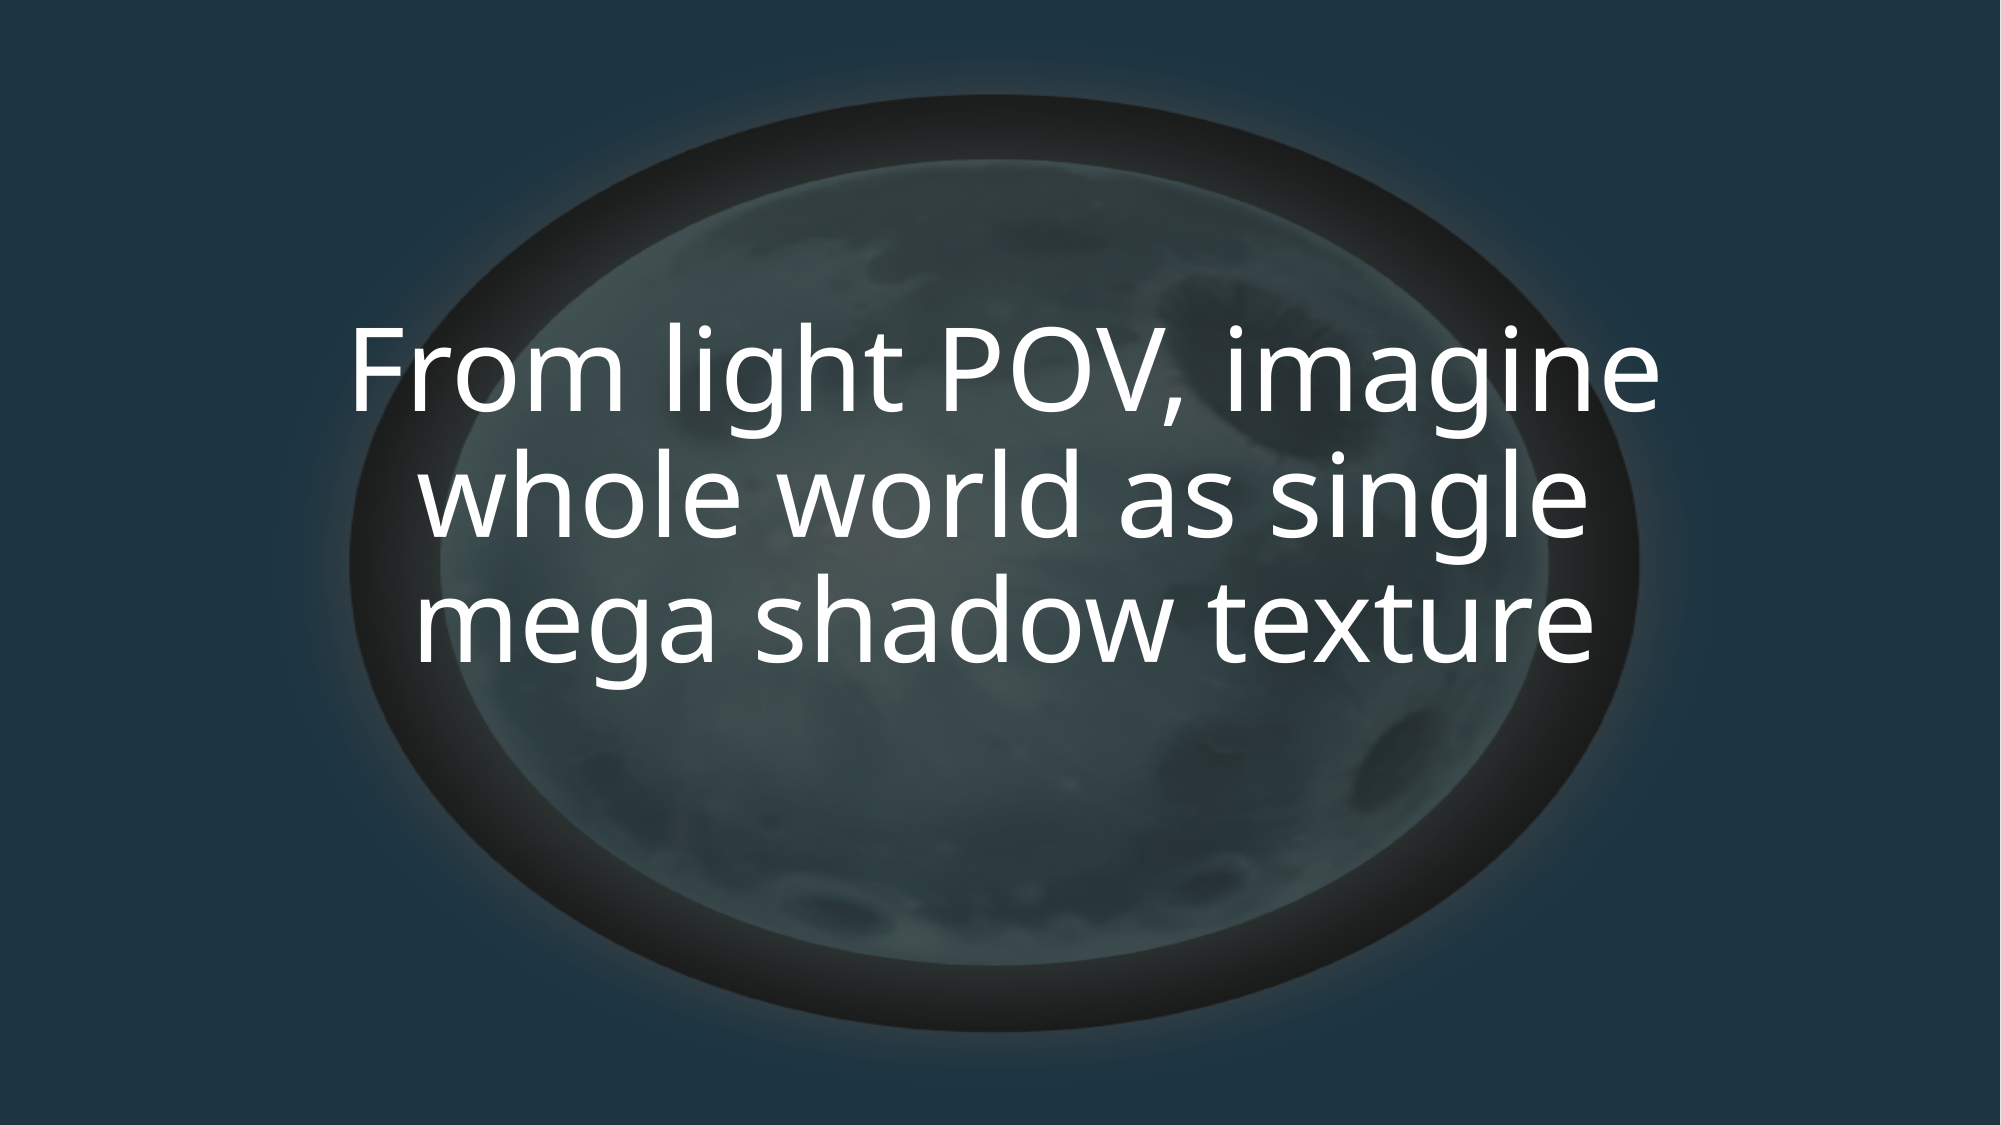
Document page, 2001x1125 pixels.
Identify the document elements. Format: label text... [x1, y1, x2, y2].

picture [0, 0, 2001, 1125]
title From light POV, imagine whole world as single mega shadow texture [254, 303, 1755, 696]
